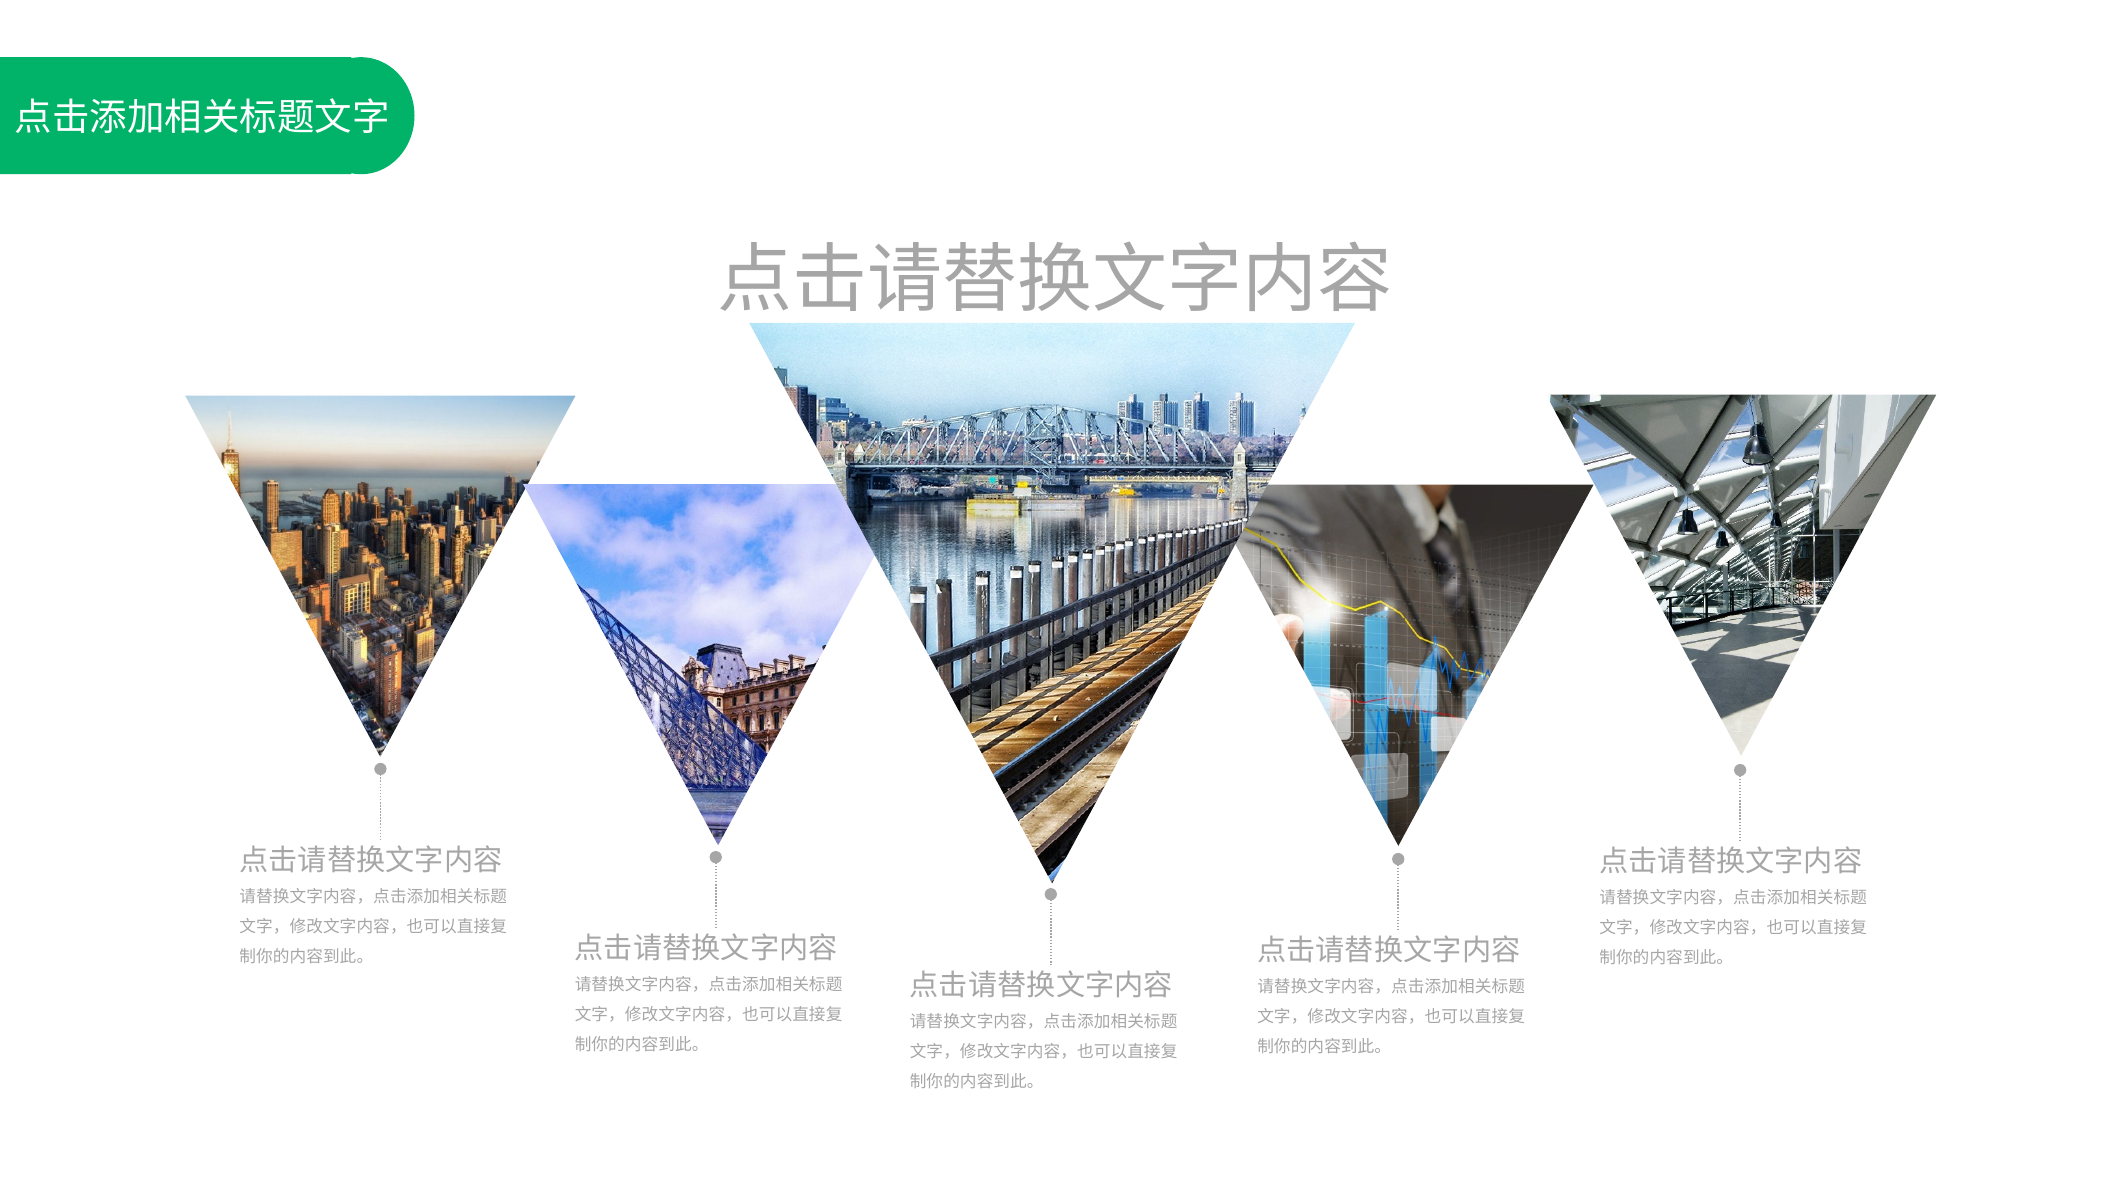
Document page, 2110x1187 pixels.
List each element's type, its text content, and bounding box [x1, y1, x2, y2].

text_box 点击请替换文字内容 [639, 178, 1471, 328]
text_box 点击请替换文字内容 请替换文字内容，点击添加相关标题文字，修改文字内容，也可以直接复制你的内容到此。 [1242, 903, 1554, 1066]
text_box 点击请替换文字内容 请替换文字内容，点击添加相关标题文字，修改文字内容，也可以直接复制你的内容到此。 [560, 901, 872, 1064]
text_box [521, 483, 875, 848]
text_box [1236, 483, 1594, 849]
text_box [750, 328, 1354, 886]
text_box 点击请替换文字内容 请替换文字内容，点击添加相关标题文字，修改文字内容，也可以直接复制你的内容到此。 [1584, 814, 1897, 977]
text_box 点击请替换文字内容 请替换文字内容，点击添加相关标题文字，修改文字内容，也可以直接复制你的内容到此。 [895, 938, 1207, 1102]
text_box 点击请替换文字内容 请替换文字内容，点击添加相关标题文字，修改文字内容，也可以直接复制你的内容到此。 [224, 813, 537, 976]
text_box [183, 394, 578, 760]
text_box [1544, 393, 1939, 758]
text_box 点击添加相关标题文字 [0, 85, 415, 146]
